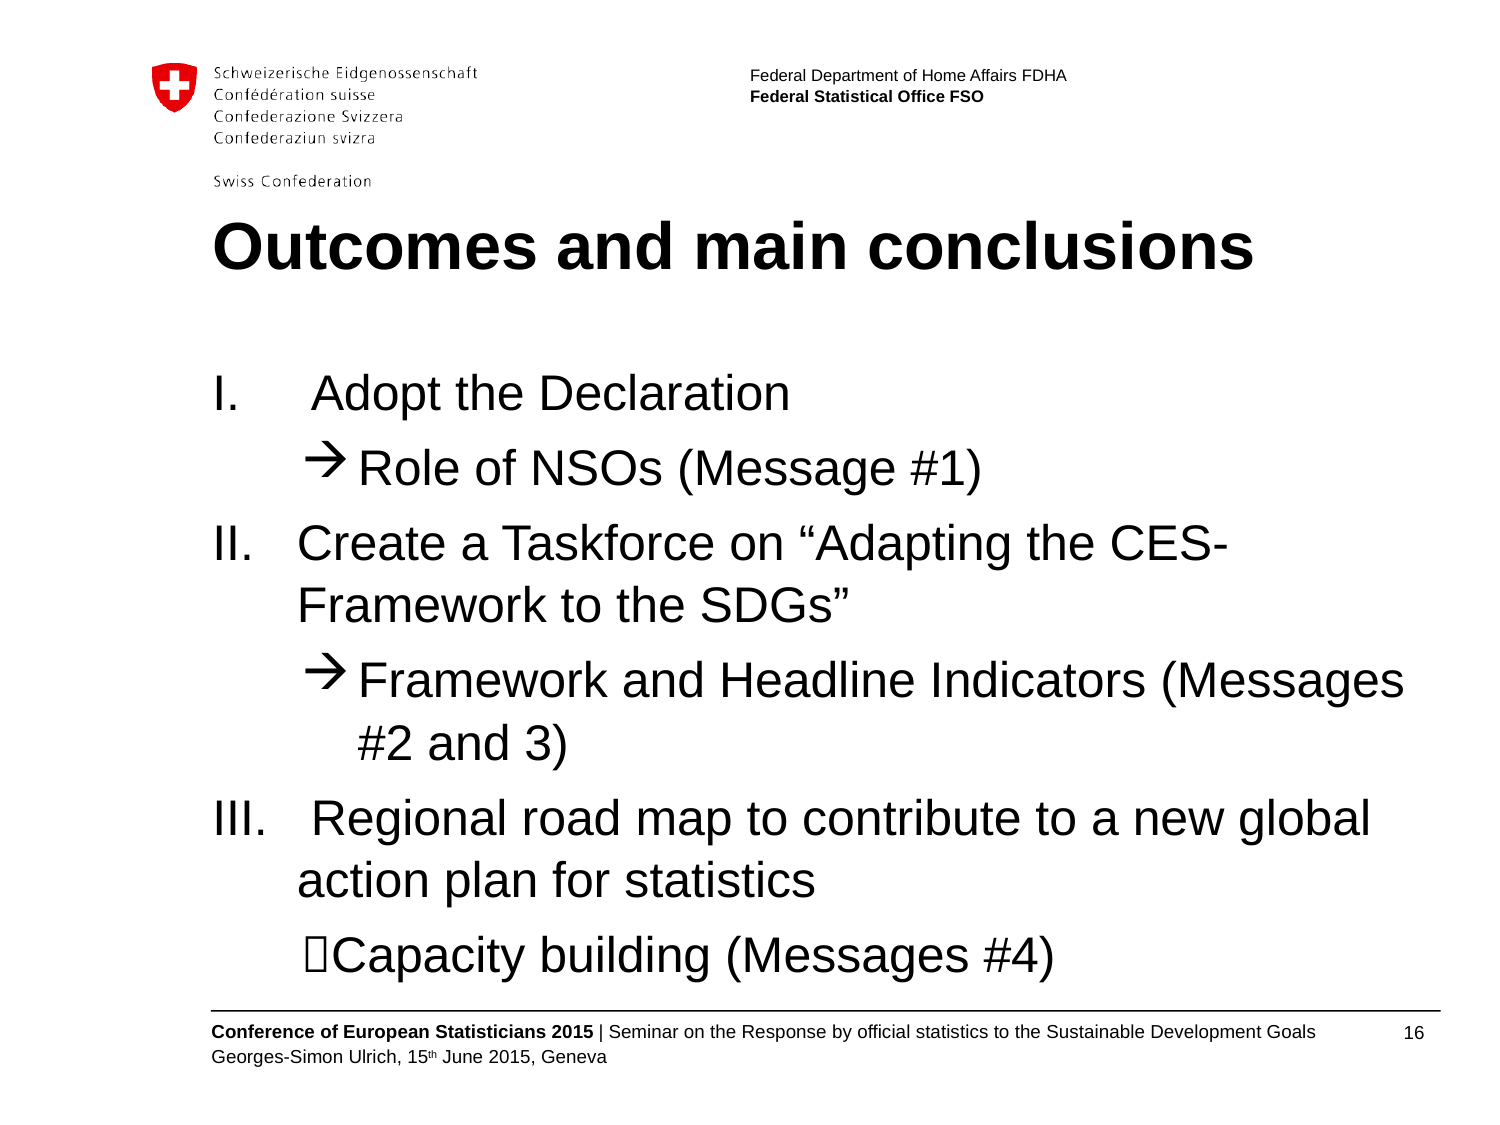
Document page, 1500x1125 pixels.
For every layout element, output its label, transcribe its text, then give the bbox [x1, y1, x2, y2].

title Outcomes and main conclusions [212, 207, 1437, 351]
picture [152, 63, 477, 187]
list Adopt the Declaration Role of NSOs (Message #1) Create a Taskforce on “Adapting the CES-Framework to the SDGs” Framework and Headline Indicators (Messages #2 and 3) Regional road map to contribute to a new global action plan for statistics Capacity building (Messages #4) [212, 357, 1471, 979]
